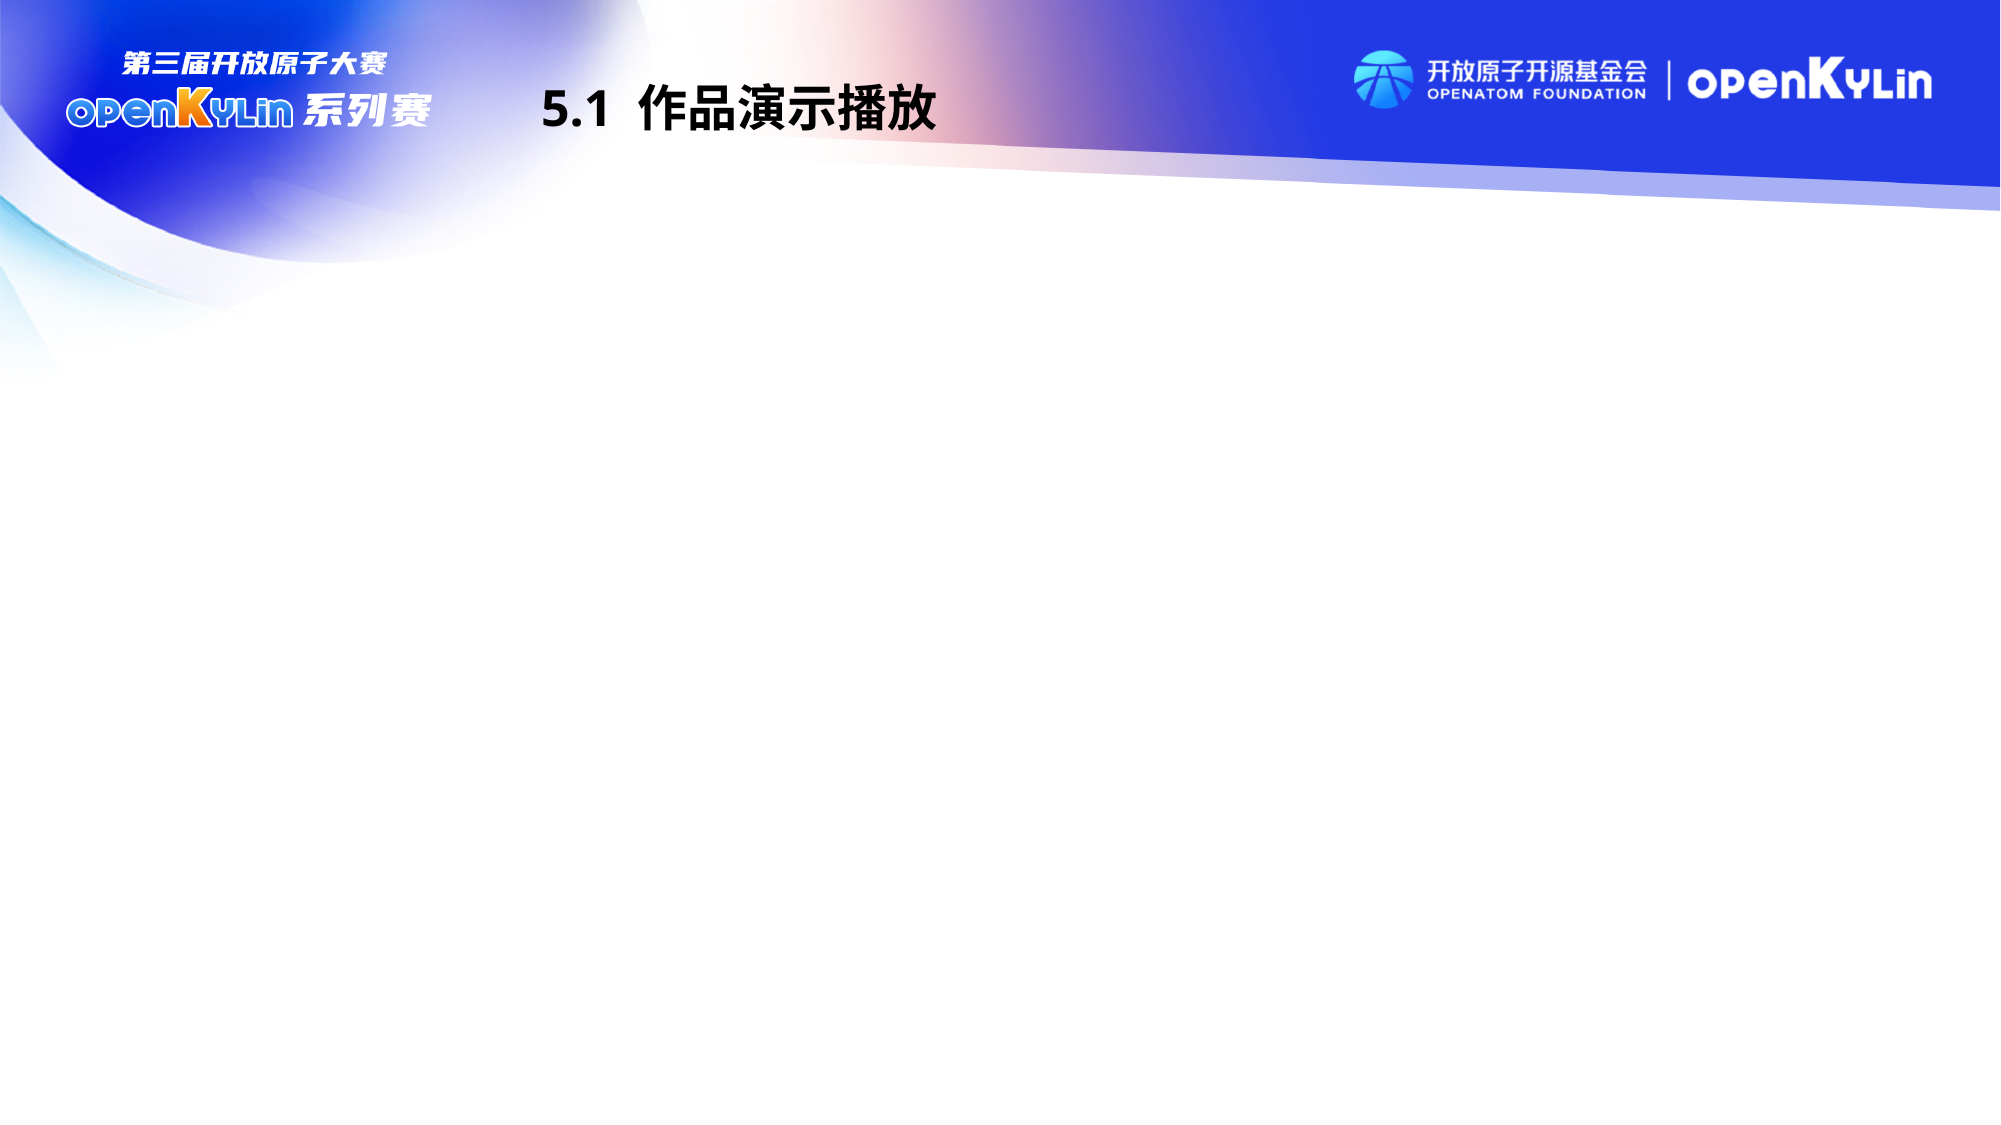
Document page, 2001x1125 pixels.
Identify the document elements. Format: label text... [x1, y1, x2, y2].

text_box 5.1 作品演示播放 [526, 39, 953, 145]
picture [0, 0, 2001, 1125]
